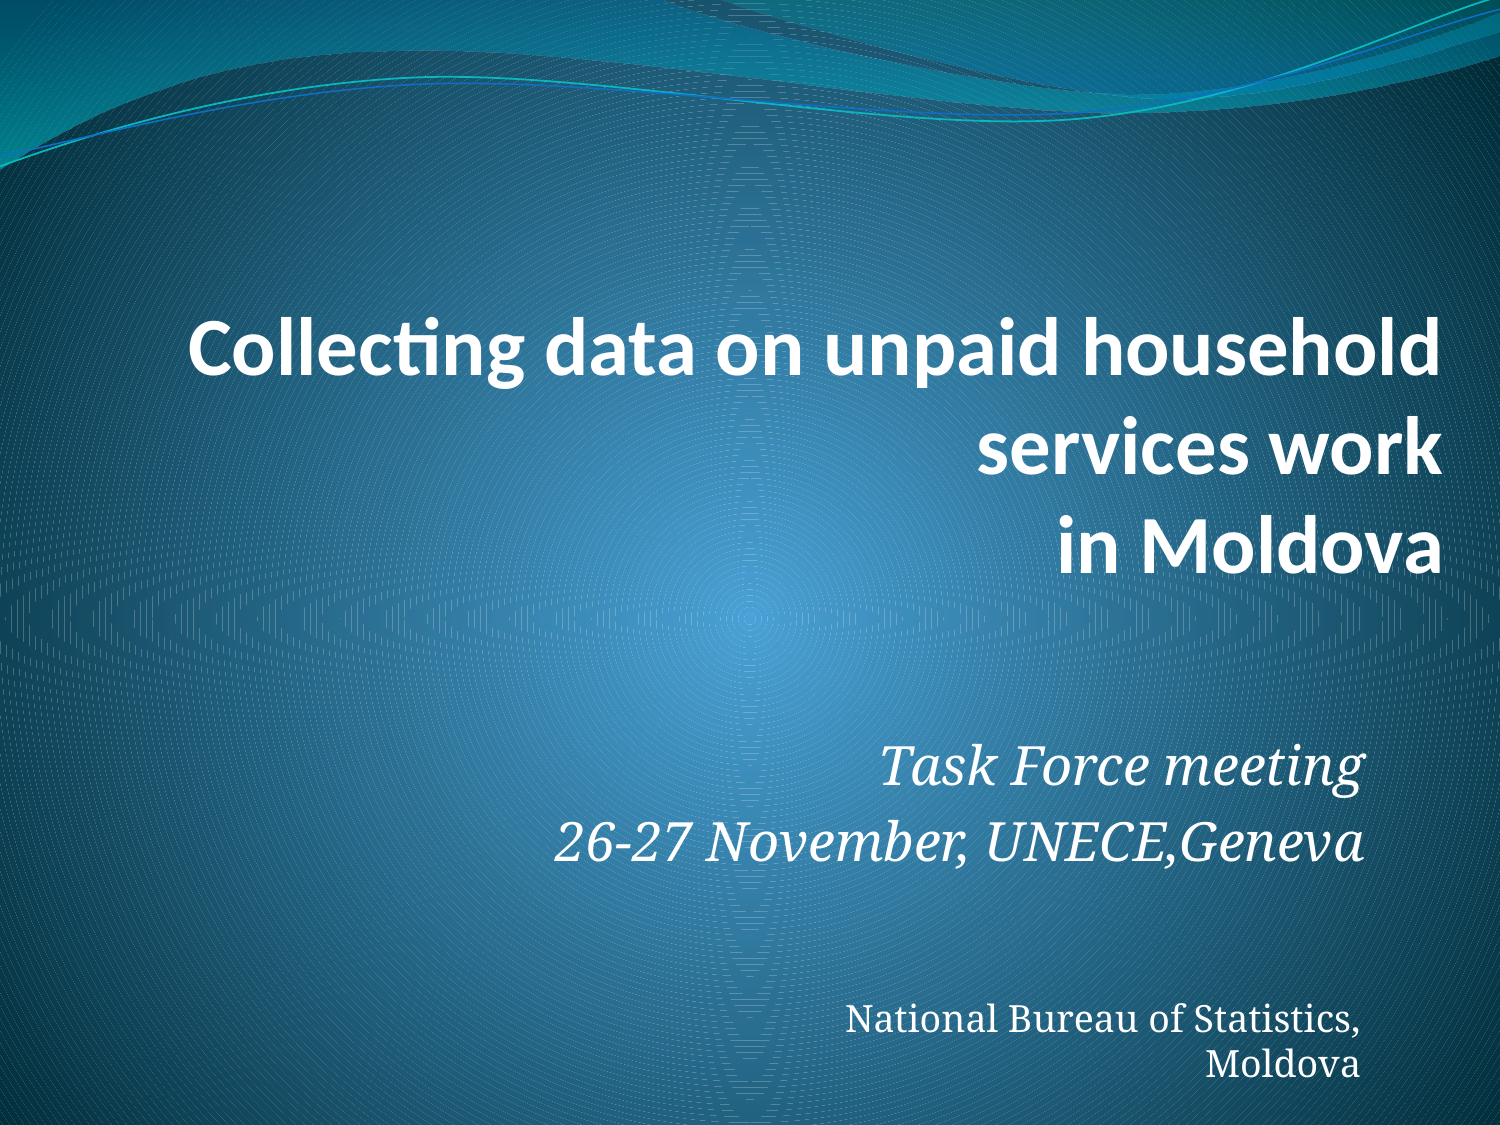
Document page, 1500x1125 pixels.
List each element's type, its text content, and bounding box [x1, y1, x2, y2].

subtitle Task Force meeting 26-27 November, UNECE,Geneva [87, 723, 1376, 1012]
text_box National Bureau of Statistics, Moldova [714, 987, 1376, 1093]
title Collecting data on unpaid household services work in Moldova [88, 290, 1447, 591]
